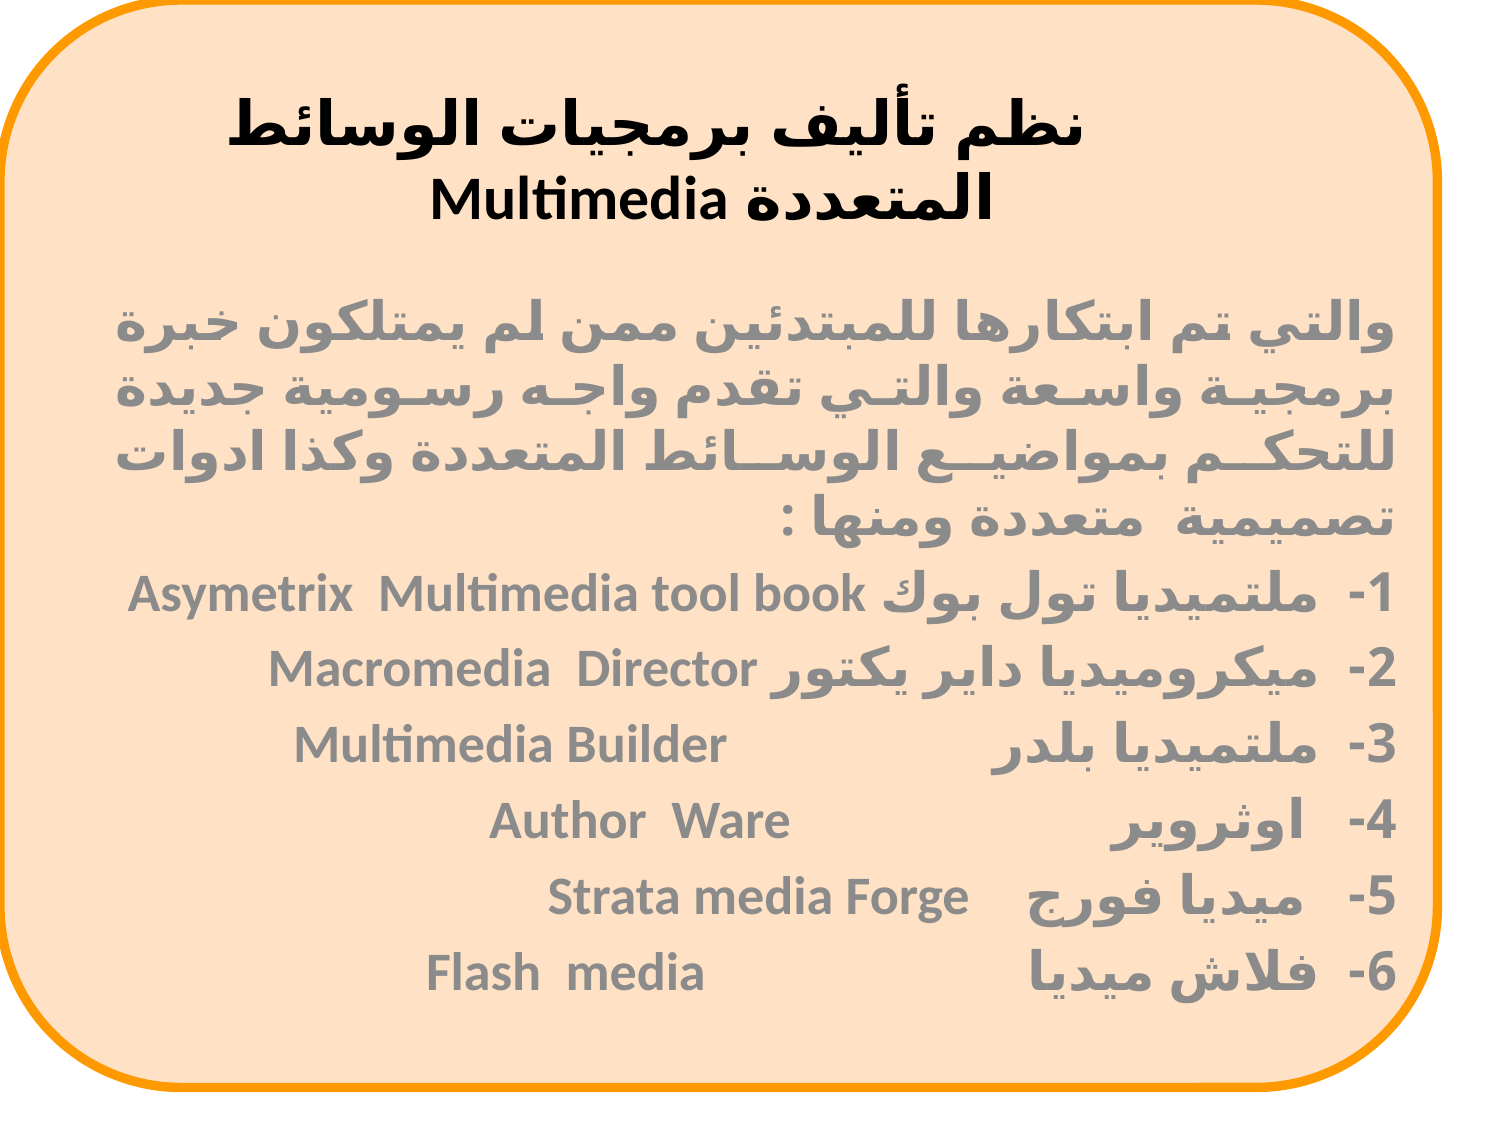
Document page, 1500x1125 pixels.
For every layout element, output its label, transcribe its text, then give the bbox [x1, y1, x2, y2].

title نظم تأليف برمجيات الوسائط المتعددة Multimedia [75, 75, 1350, 241]
text_box [0, 0, 1438, 1088]
subtitle والتي تم ابتكارها للمبتدئين ممن لم يمتلكون خبرة برمجية واسعة والتي تقدم واجه رسومية جديدة للتحكم بمواضيع الوسائط المتعددة وكذا ادوات تصميمية متعددة ومنها : 1- ملتميديا تول بوك Asymetrix Multimedia tool book 2- ميكروميديا داير يكتور Macromedia Director 3- ملتميديا بلدر Multimedia Builder 4- اوثروير Author Ware 5- ميديا فورج Strata media Forge 6- فلاش ميديا Flash media [99, 249, 1413, 1038]
